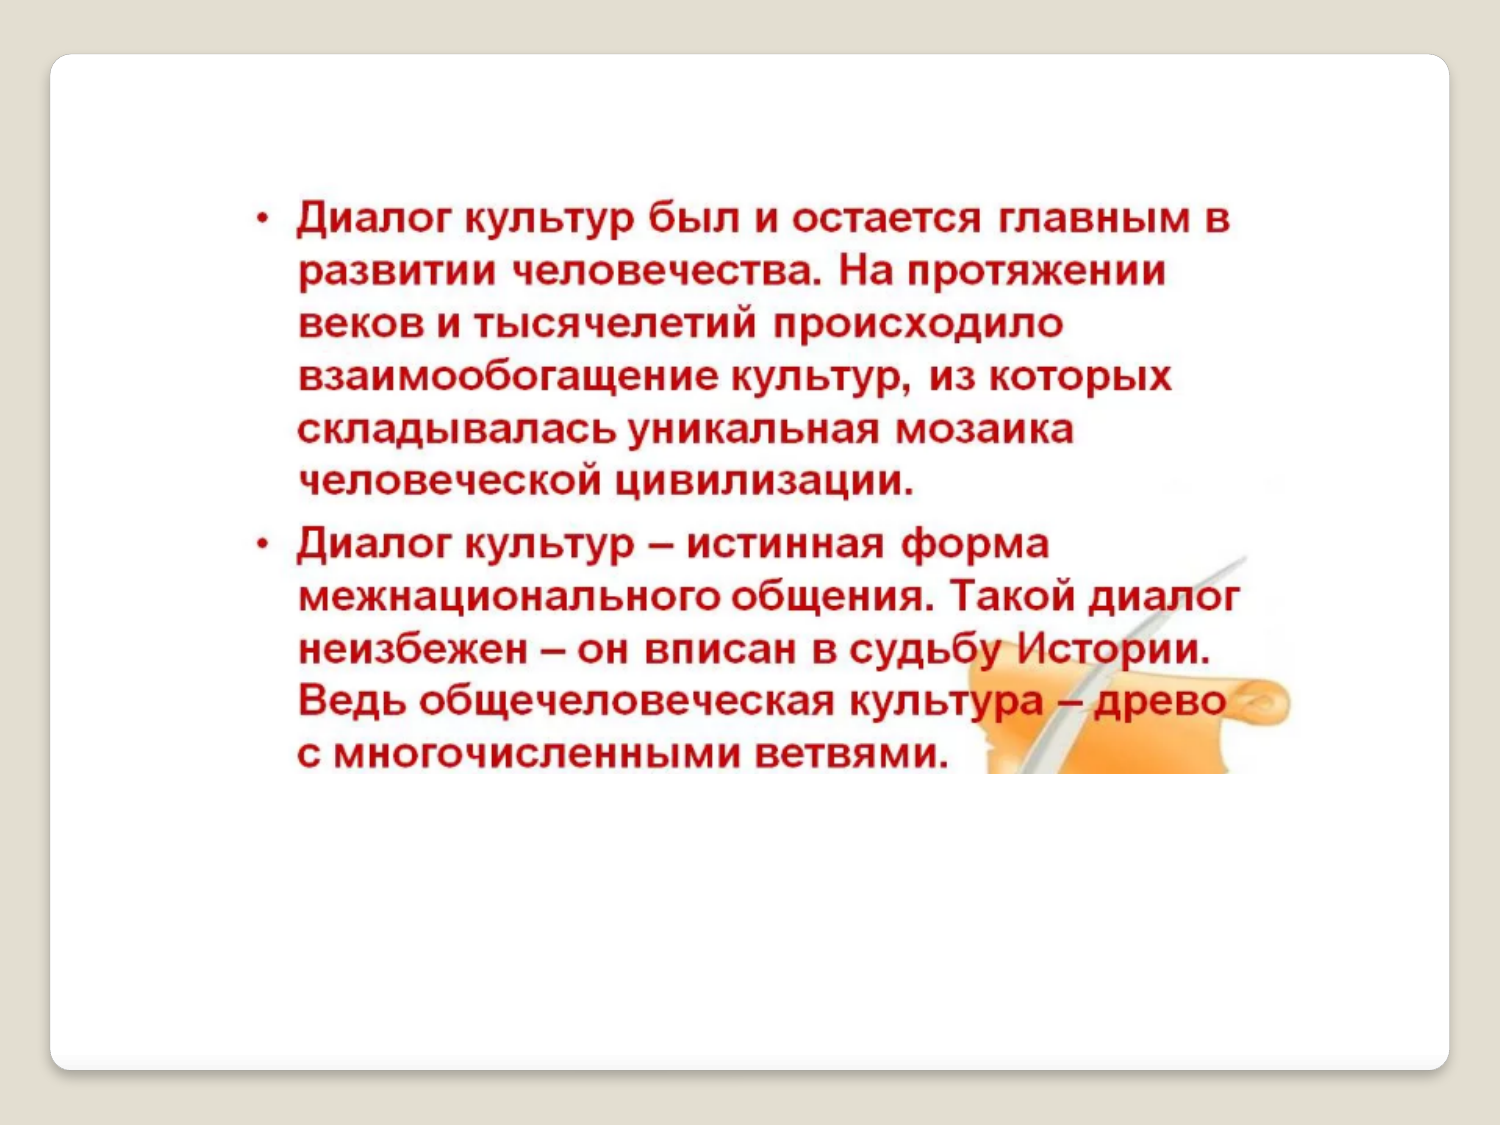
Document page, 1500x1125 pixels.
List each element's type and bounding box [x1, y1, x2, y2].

picture [187, 163, 1301, 774]
